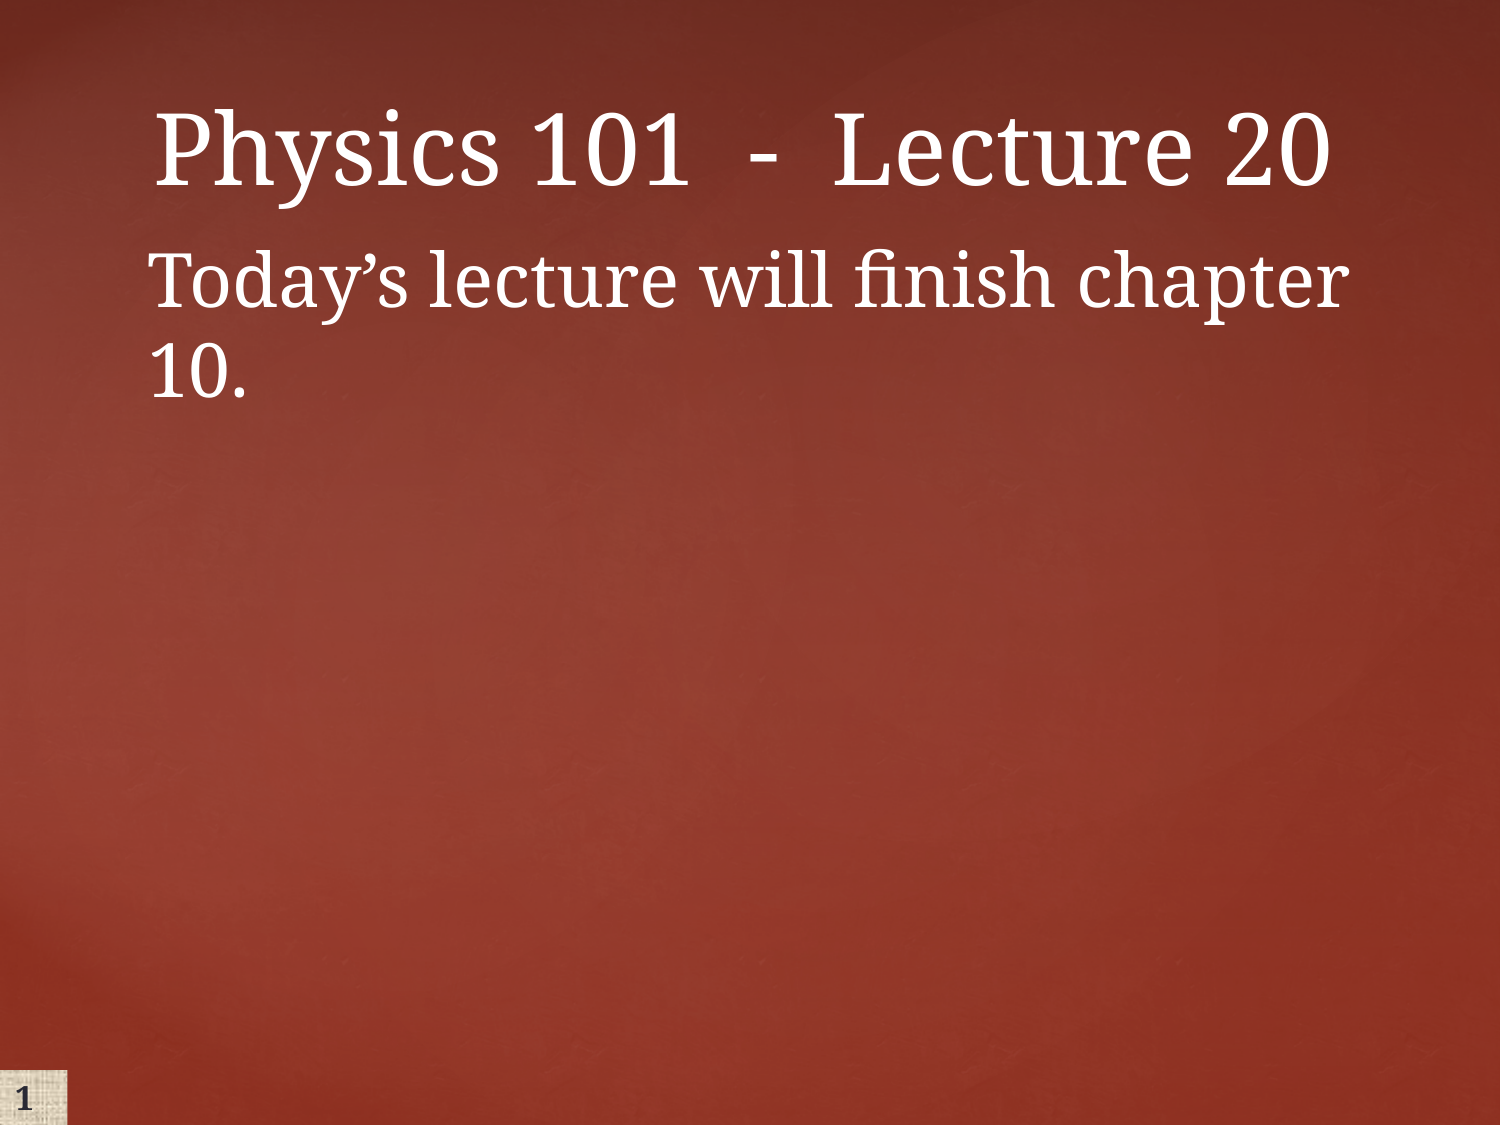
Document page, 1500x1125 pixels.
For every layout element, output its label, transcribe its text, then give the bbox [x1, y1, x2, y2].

text_box Today’s lecture will finish chapter 10. [131, 322, 1370, 420]
title Physics 101 - Lecture 20 [125, 75, 1363, 213]
text_box 1 [0, 1070, 68, 1125]
